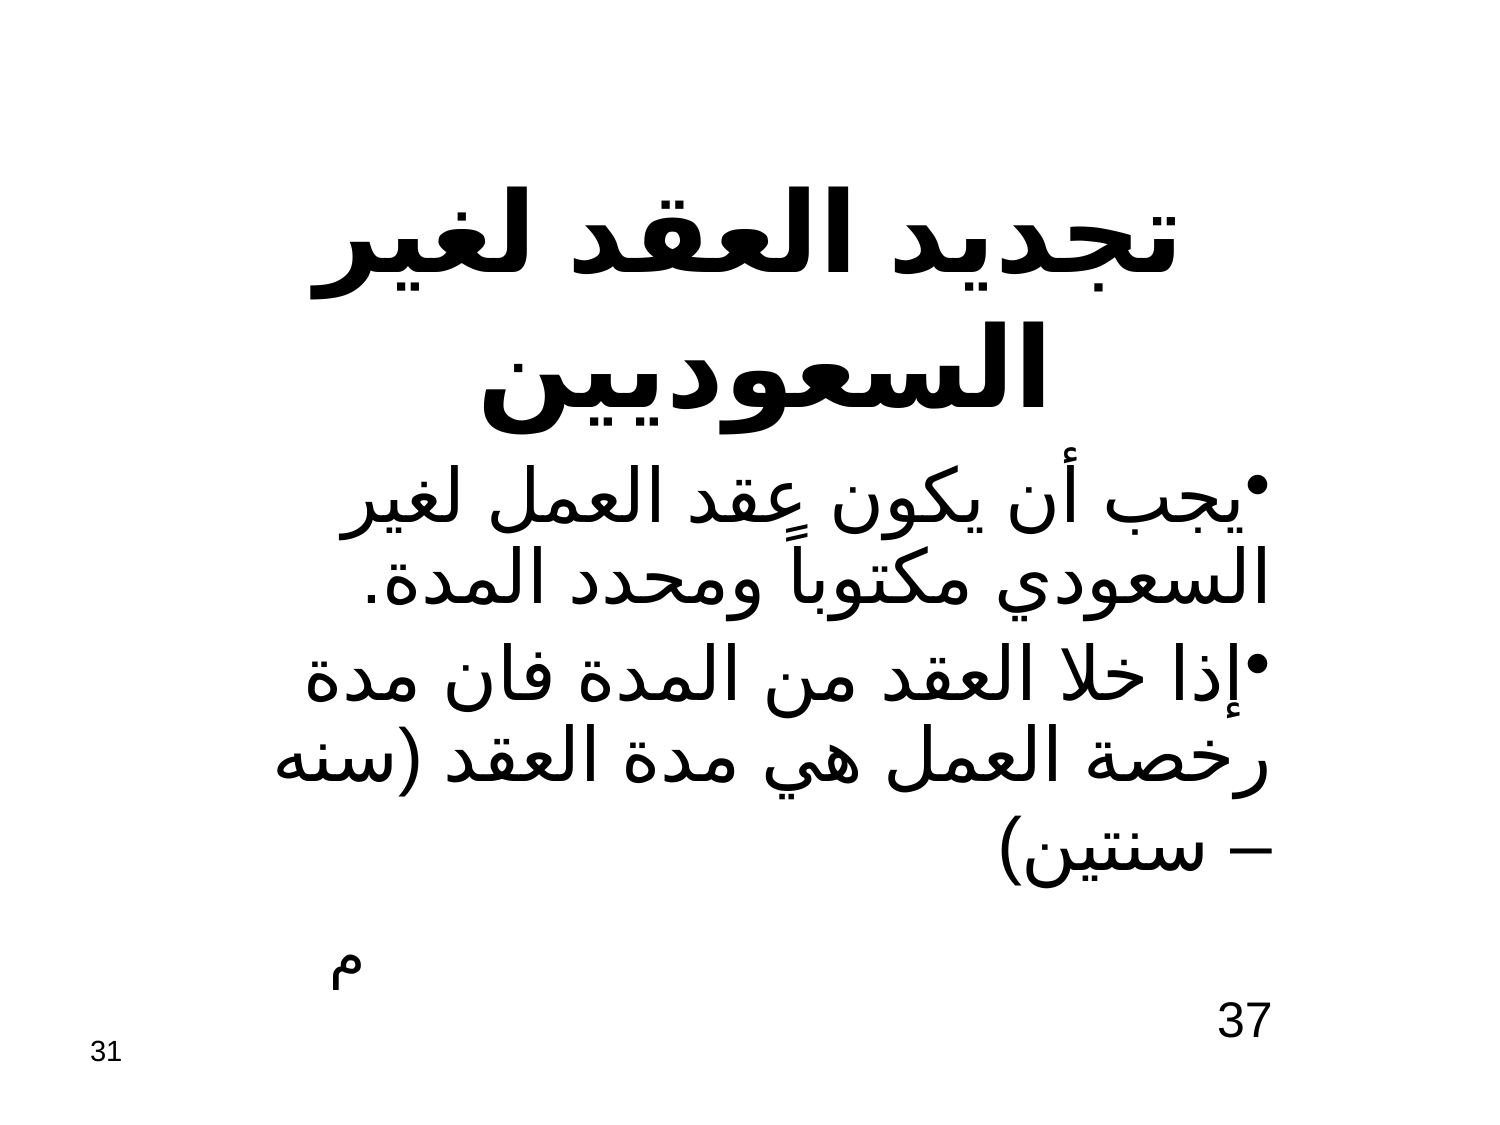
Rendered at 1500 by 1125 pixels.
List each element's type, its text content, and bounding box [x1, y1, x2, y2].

title تجديد العقد لغير السعوديين [112, 174, 1388, 417]
slide_number 31 [74, 1024, 426, 1103]
subtitle يجب أن يكون عقد العمل لغير السعودي مكتوباً ومحدد المدة. إذا خلا العقد من المدة فان مدة رخصة العمل هي مدة العقد (سنه – سنتين) م 37 [237, 449, 1288, 888]
